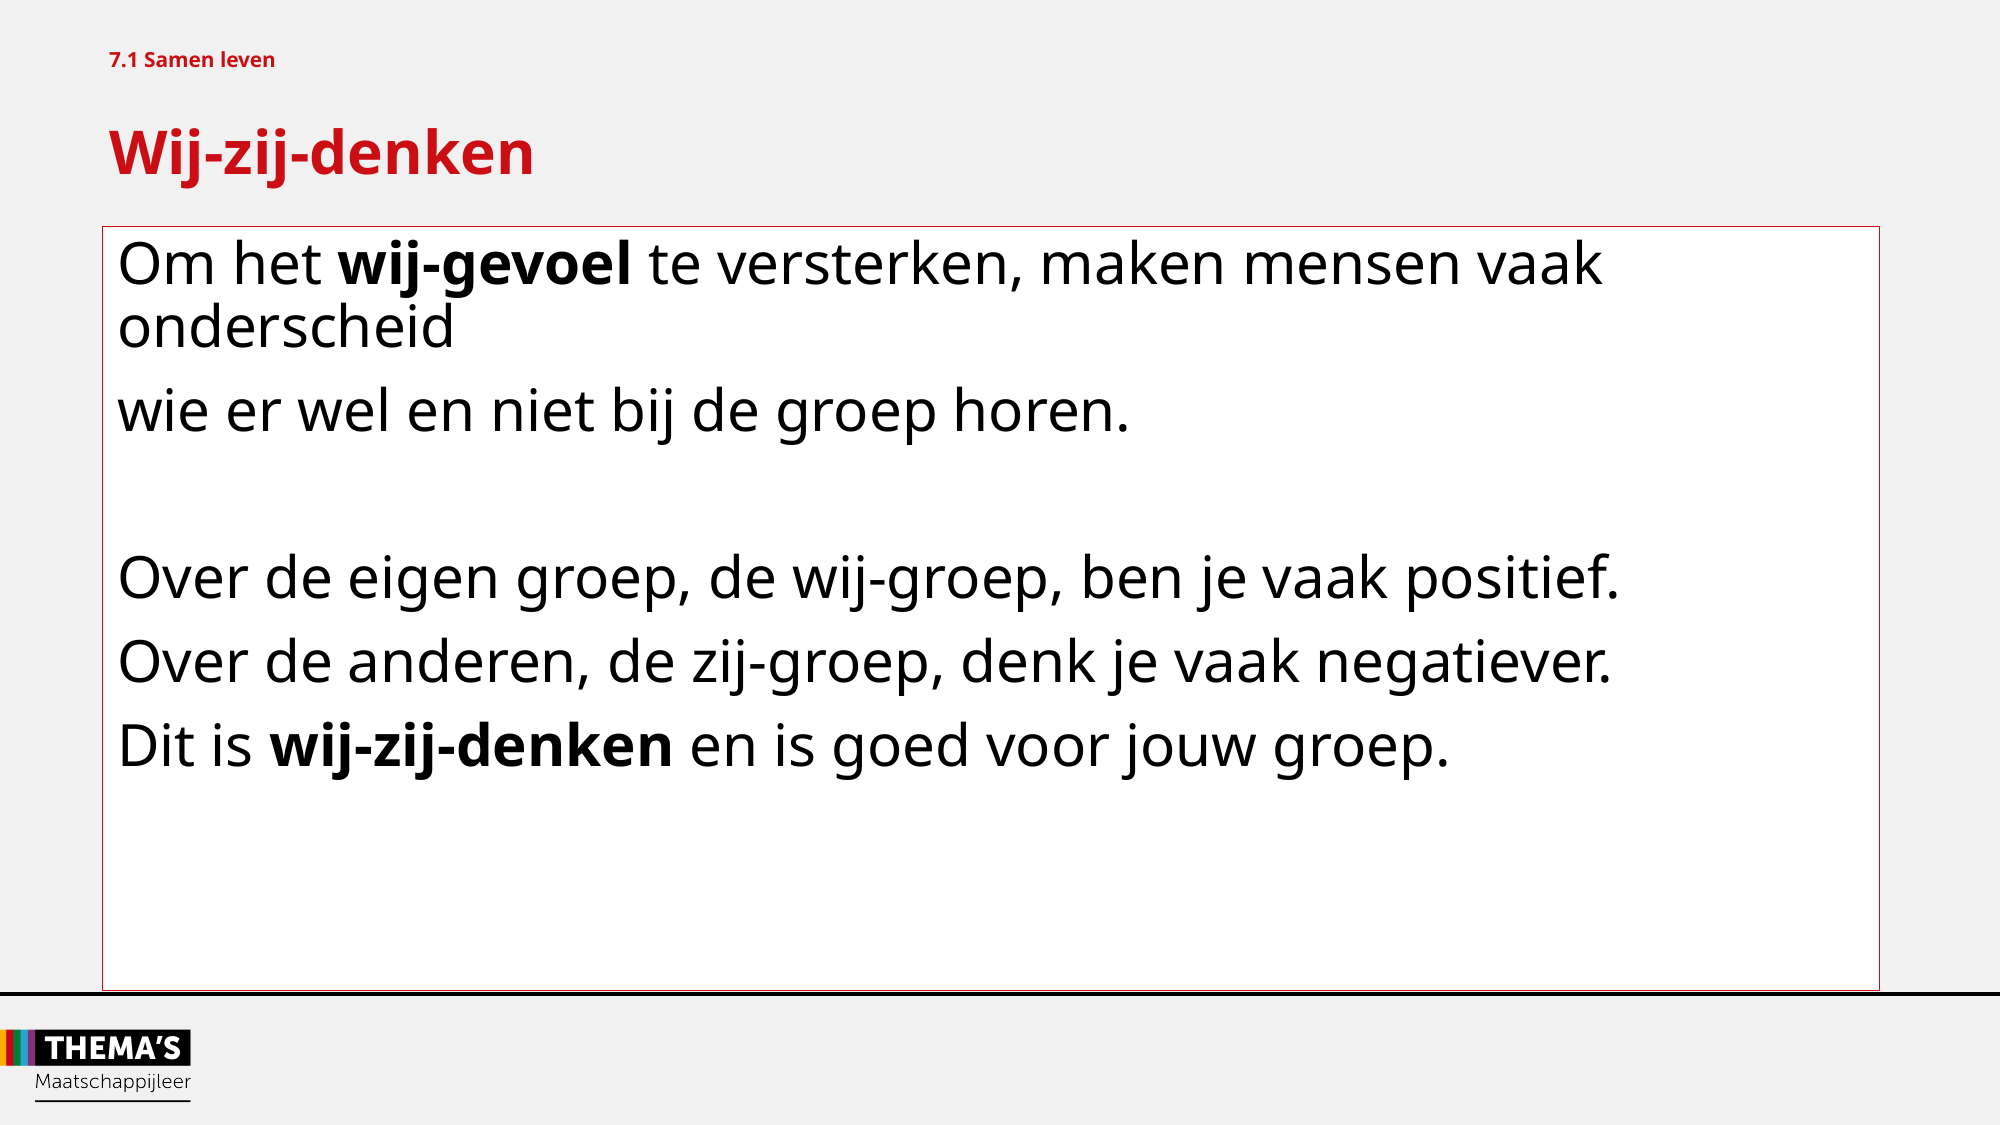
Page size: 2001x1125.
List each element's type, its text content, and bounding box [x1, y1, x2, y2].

list Wij-zij-denken [94, 114, 1879, 205]
picture [0, 993, 203, 1125]
list Om het wij-gevoel te versterken, maken mensen vaak onderscheid wie er wel en niet bij de groep horen. Over de eigen groep, de wij-groep, ben je vaak positief. Over de anderen, de zij-groep, denk je vaak negatiever. Dit is wij-zij-denken en is goed voor jouw groep. [102, 226, 1880, 991]
list 7.1 Samen leven [94, 33, 941, 88]
